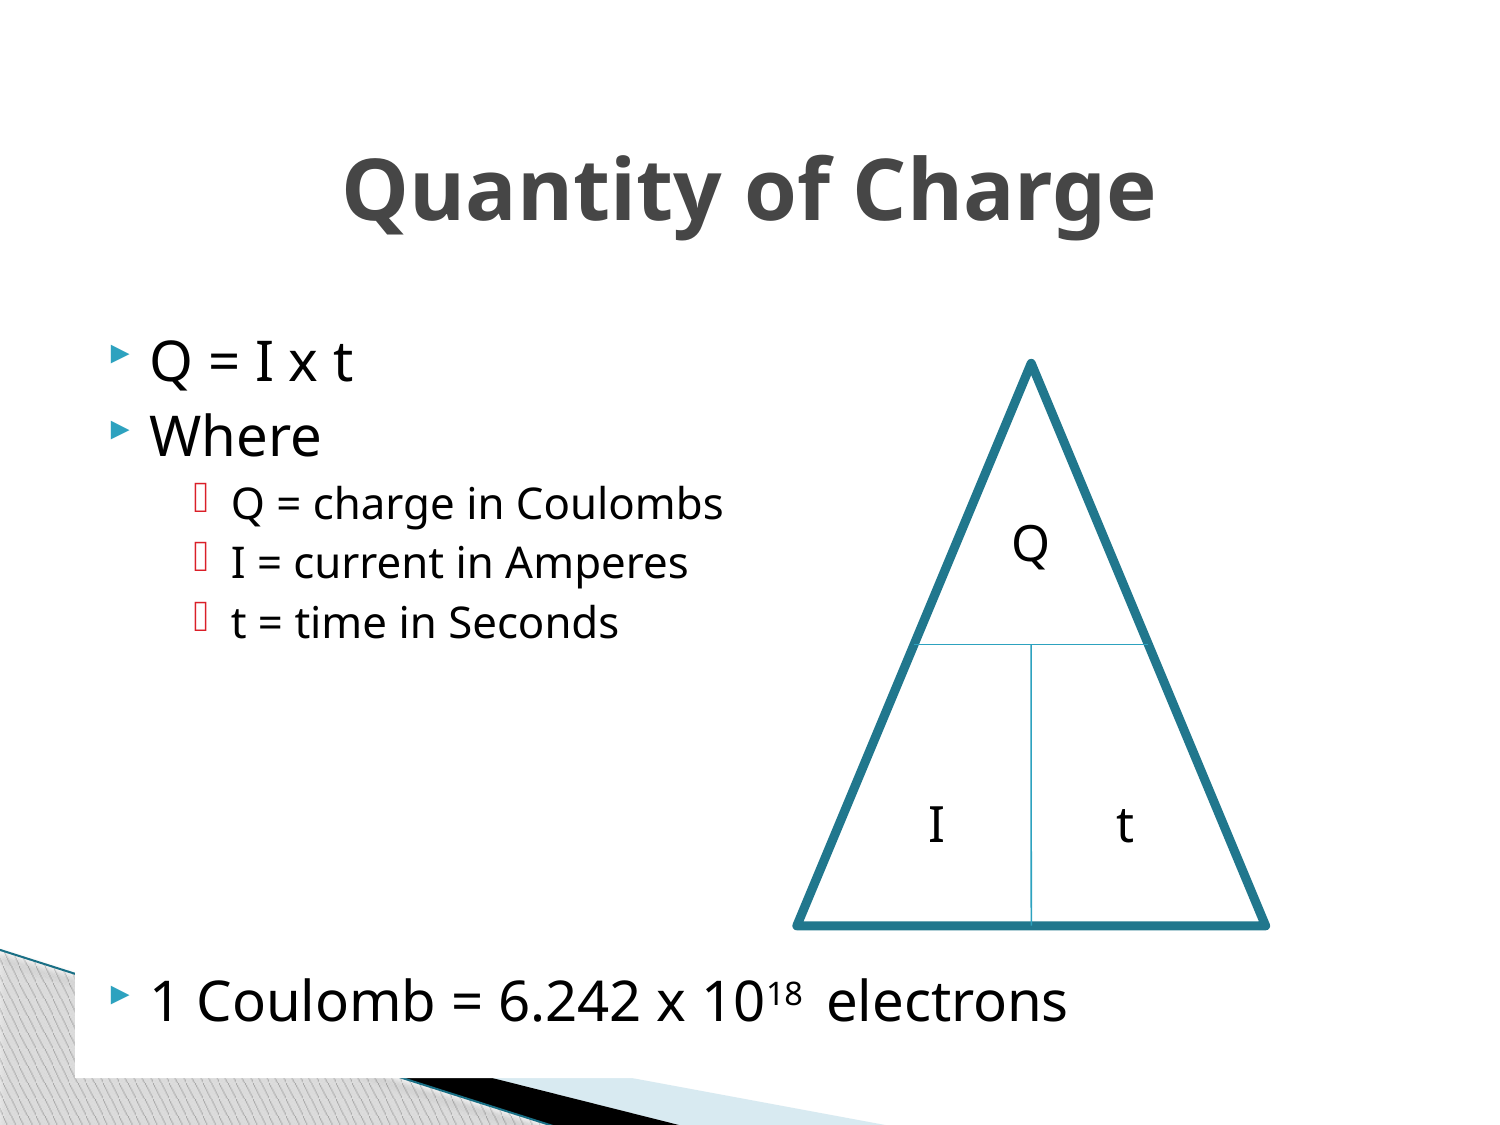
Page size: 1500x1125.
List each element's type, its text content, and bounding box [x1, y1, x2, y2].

text_box [792, 521, 1271, 931]
text_box Q [960, 503, 1102, 579]
list Q = I x t Where Q = charge in Coulombs I = current in Amperes t = time in Seconds 1 Coulomb = 6.242 x 1018 electrons [75, 317, 1425, 1079]
title Quantity of Charge [75, 115, 1425, 258]
text_box [968, 358, 1095, 503]
text_box I [867, 785, 1008, 860]
text_box t [1054, 785, 1196, 860]
